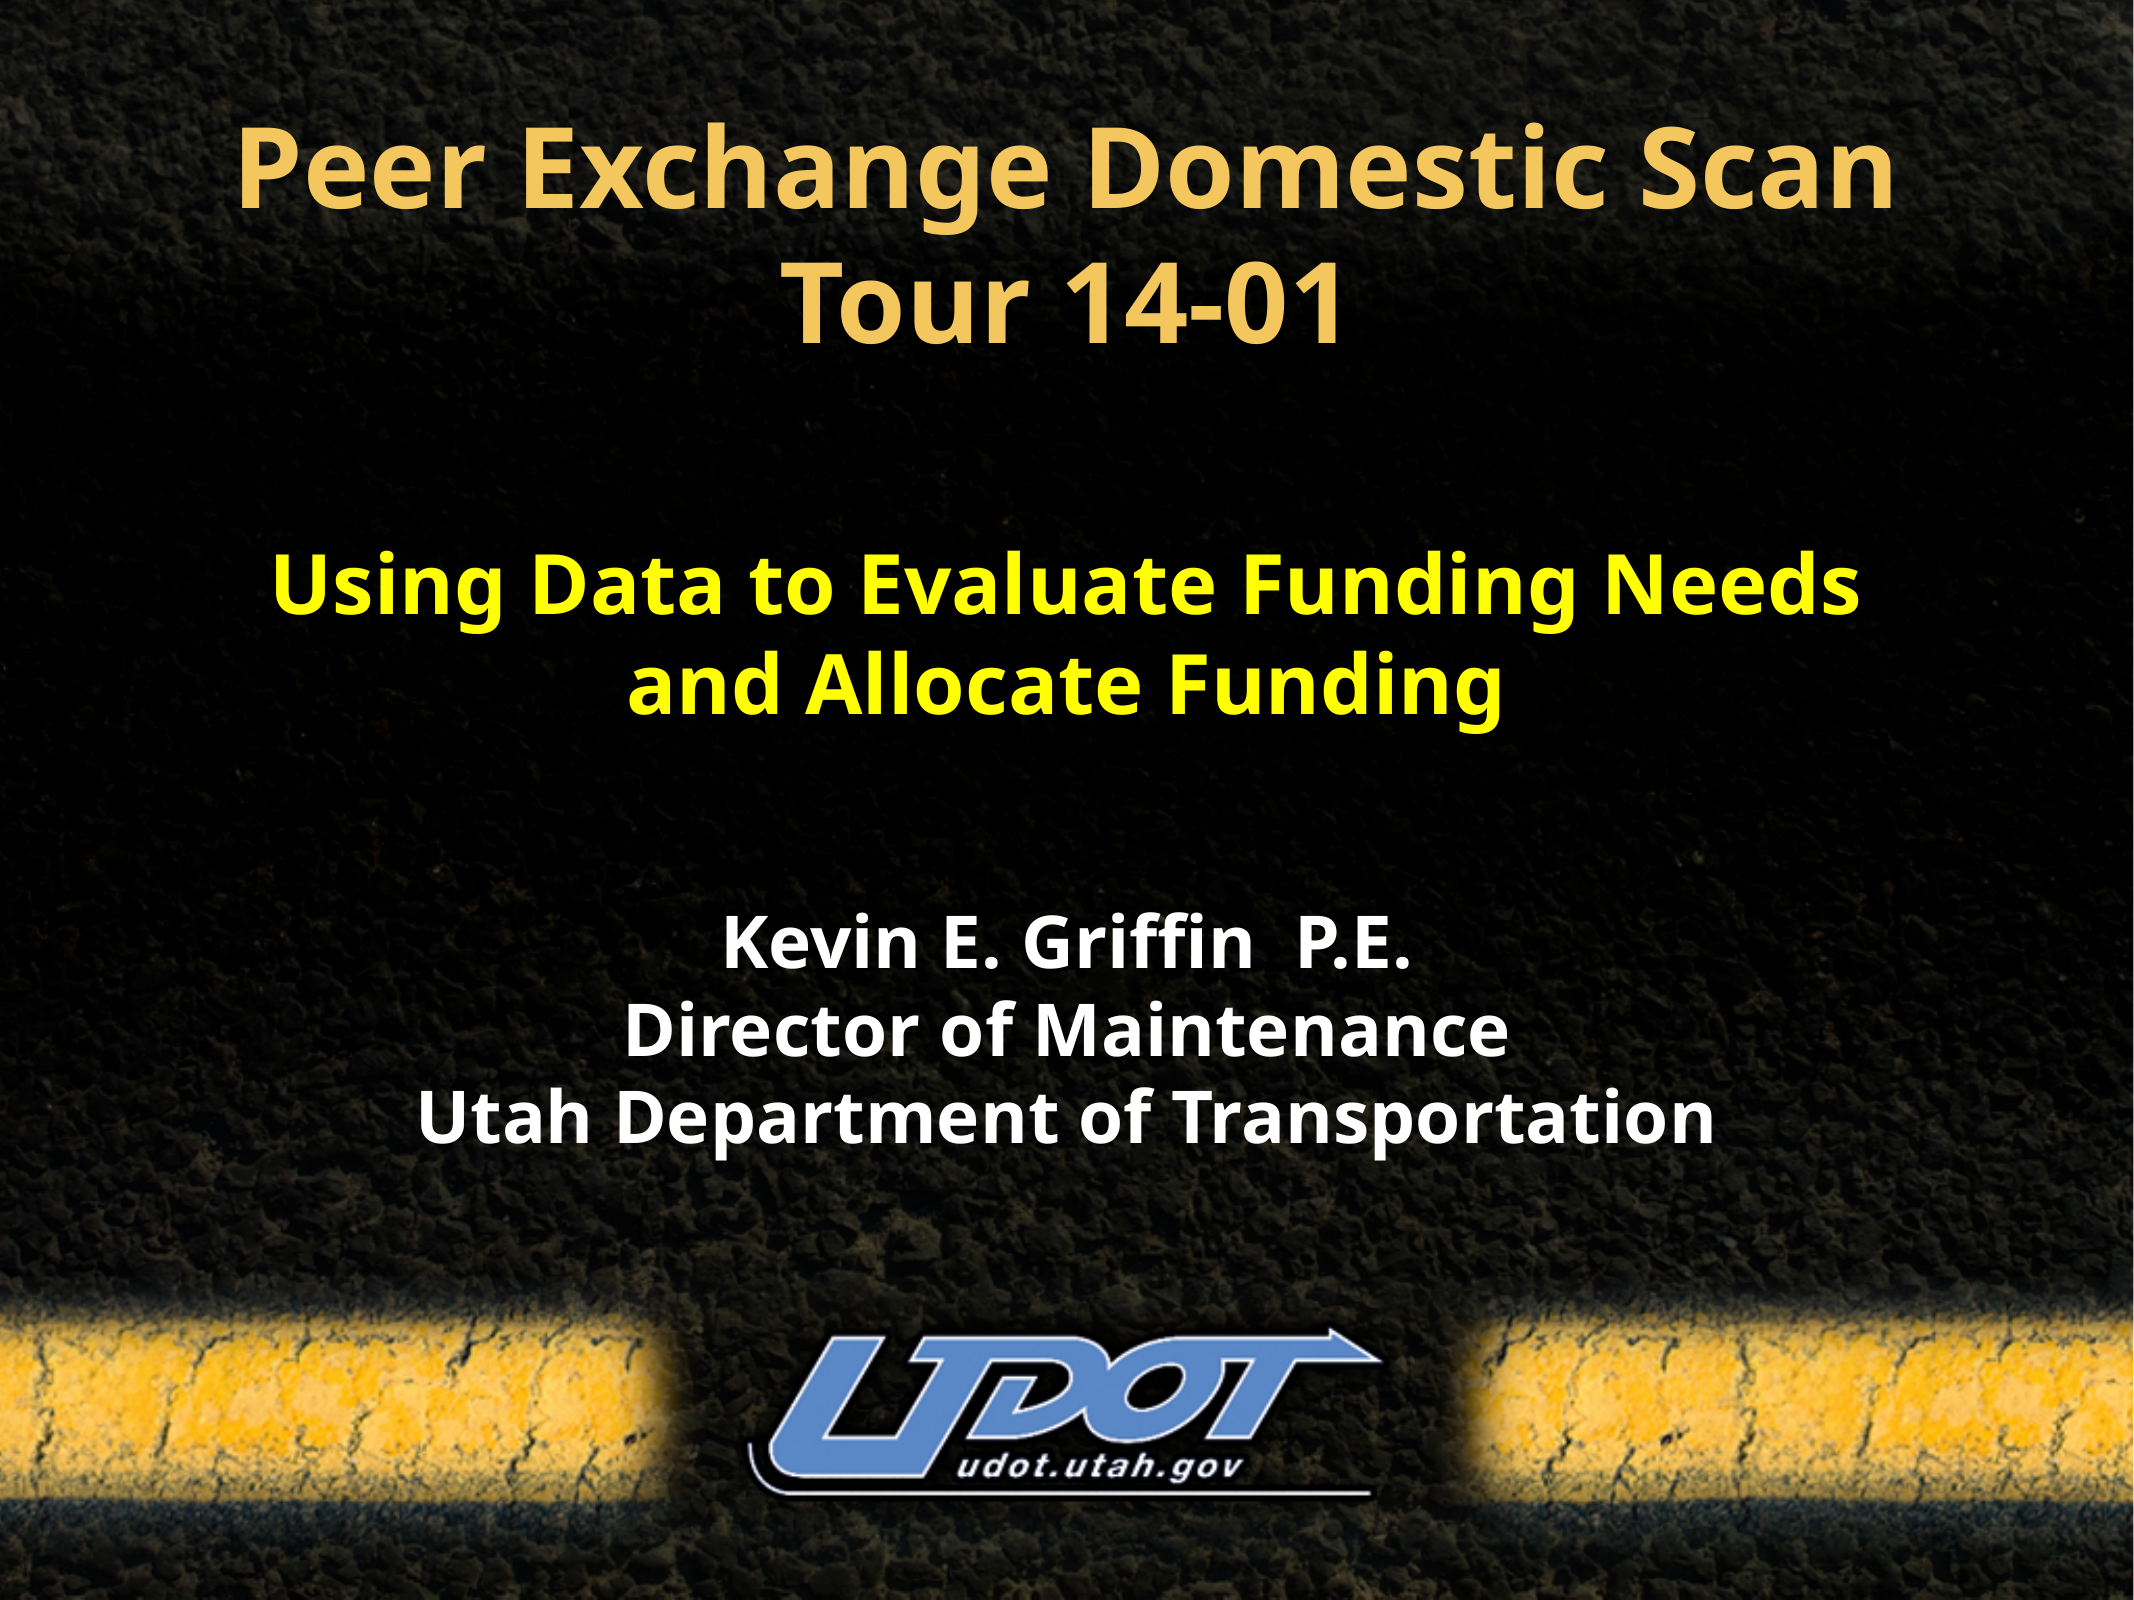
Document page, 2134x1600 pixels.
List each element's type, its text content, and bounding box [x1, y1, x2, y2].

title Peer Exchange Domestic Scan Tour 14-01 Using Data to Evaluate Funding Needs and Allocate Funding Kevin E. Griffin P.E. Director of Maintenance Utah Department of Transportation [207, 86, 1926, 401]
picture [0, 0, 2134, 1600]
